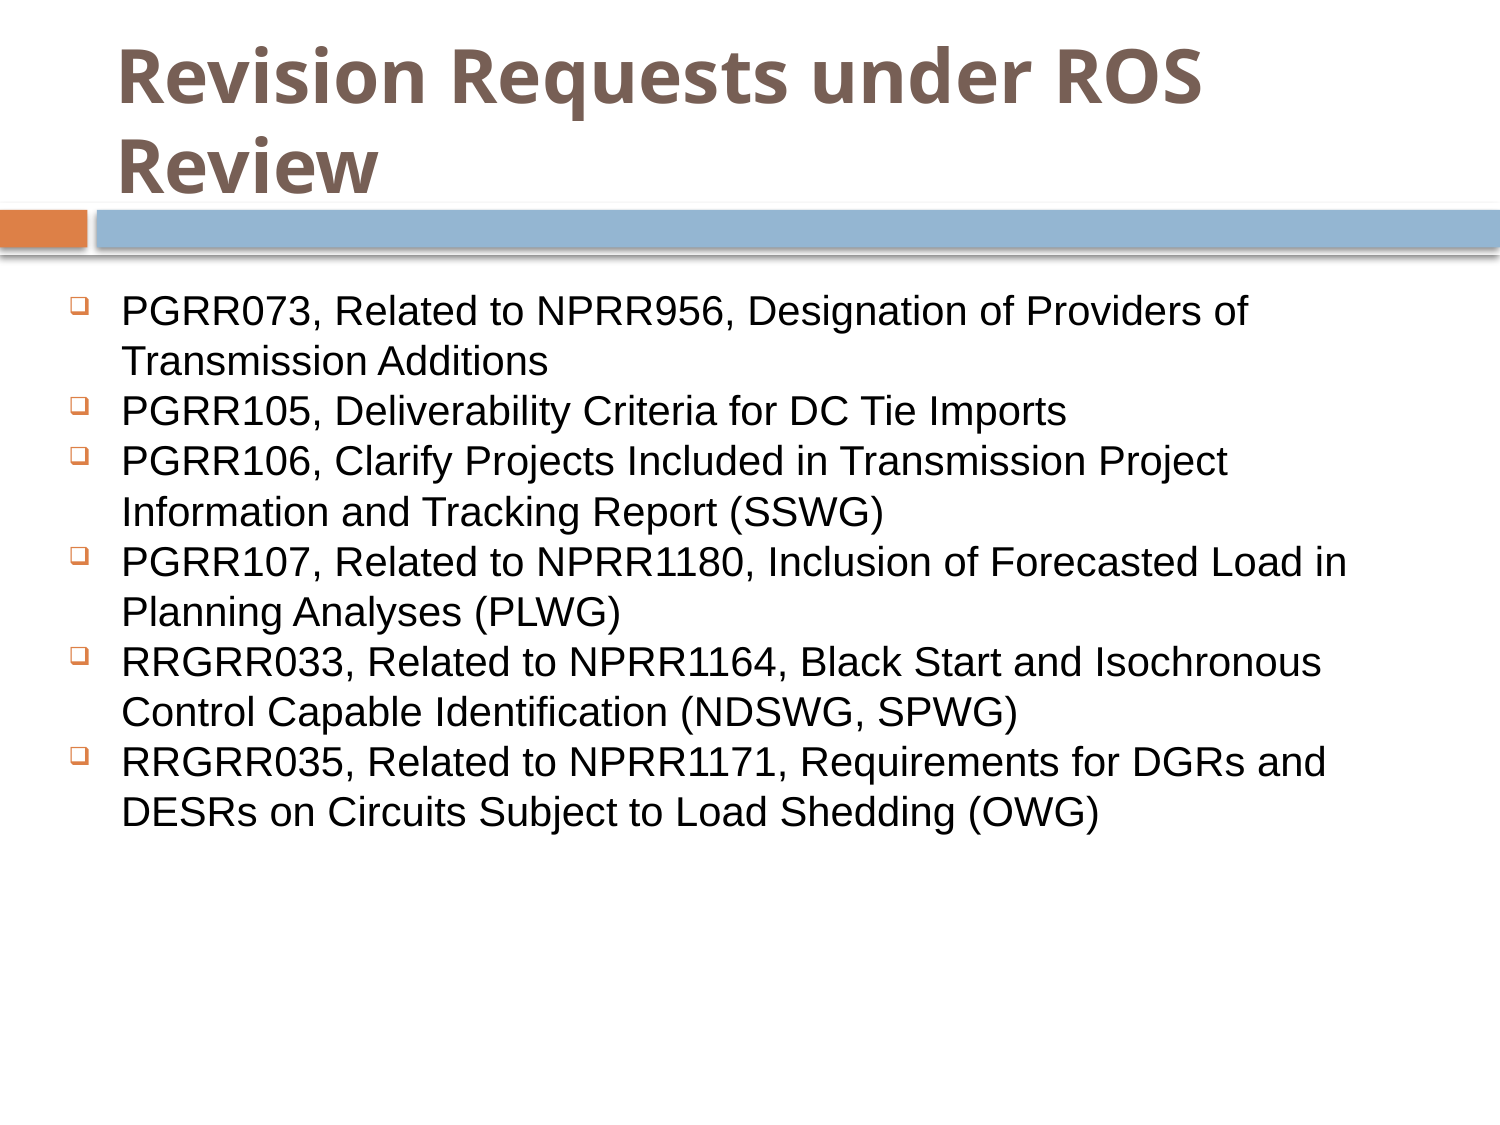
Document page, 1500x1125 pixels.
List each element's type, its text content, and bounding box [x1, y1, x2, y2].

title Revision Requests under ROS Review [100, 37, 1439, 201]
list PGRR073, Related to NPRR956, Designation of Providers of Transmission Additions PGRR105, Deliverability Criteria for DC Tie Imports PGRR106, Clarify Projects Included in Transmission Project Information and Tracking Report (SSWG) PGRR107, Related to NPRR1180, Inclusion of Forecasted Load in Planning Analyses (PLWG) RRGRR033, Related to NPRR1164, Black Start and Isochronous Control Capable Identification (NDSWG, SPWG) RRGRR035, Related to NPRR1171, Requirements for DGRs and DESRs on Circuits Subject to Load Shedding (OWG) [53, 276, 1457, 1015]
